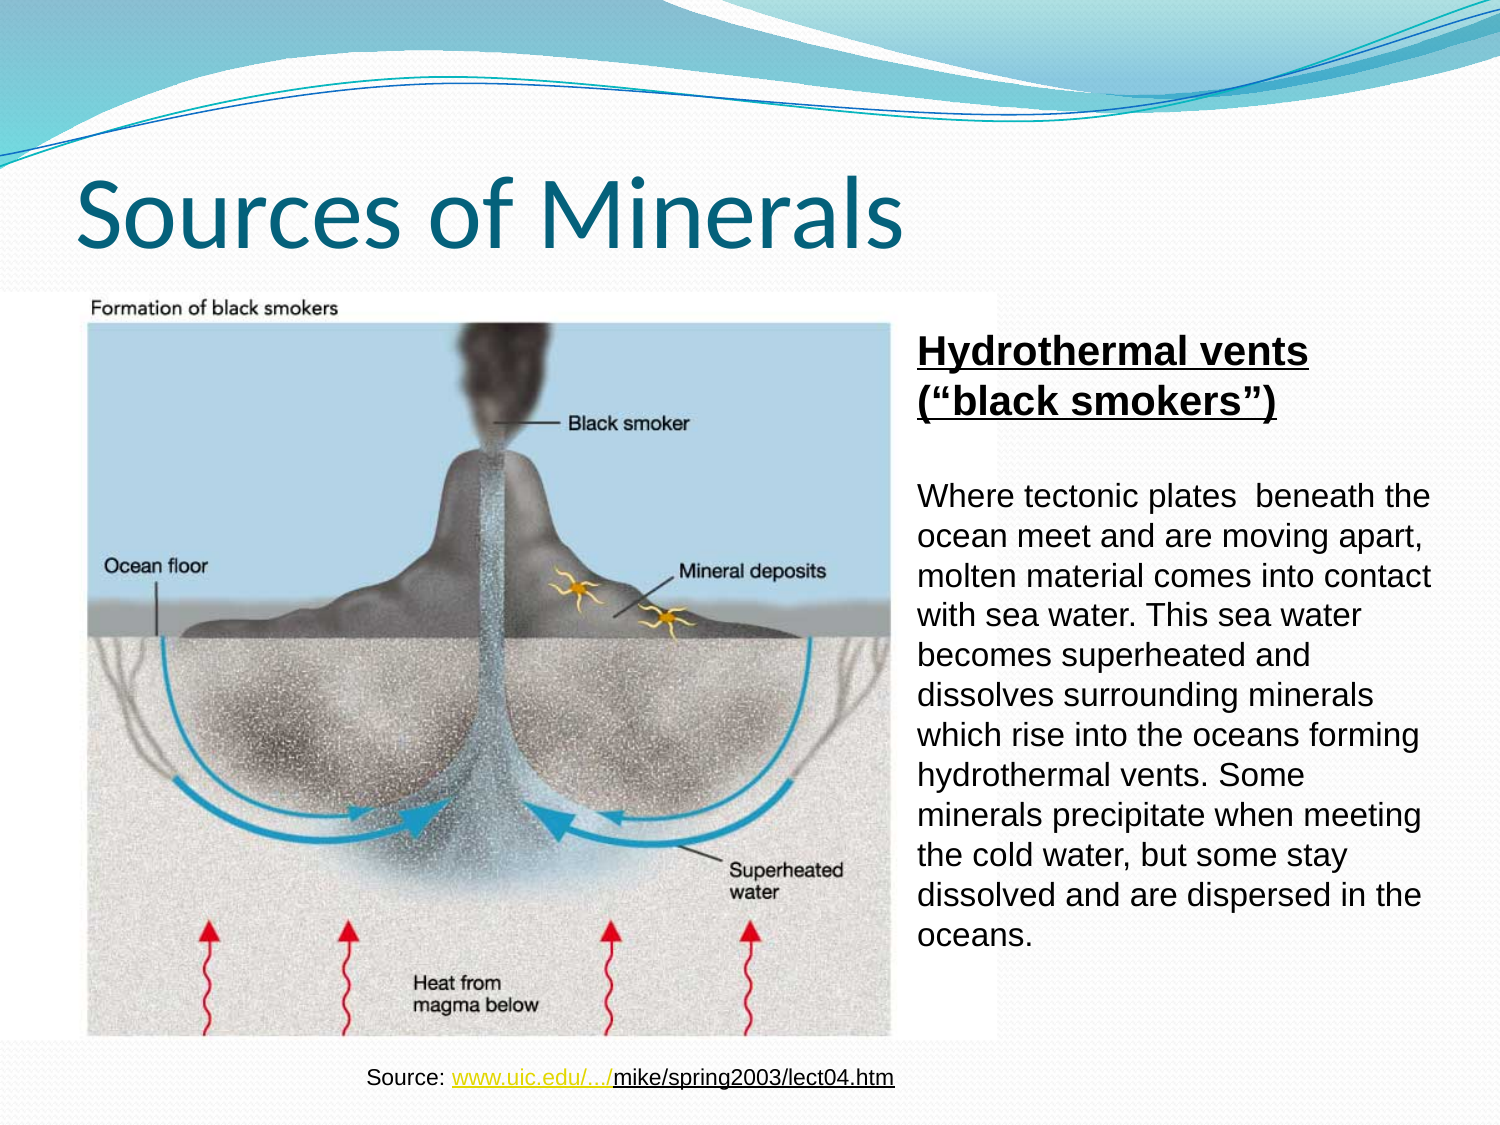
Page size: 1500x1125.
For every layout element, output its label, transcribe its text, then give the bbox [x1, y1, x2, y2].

title Sources of Minerals [74, 115, 1438, 270]
text_box Hydrothermal vents (“black smokers”) Where tectonic plates beneath the ocean meet and are moving apart, molten material comes into contact with sea water. This sea water becomes superheated and dissolves surrounding minerals which rise into the oceans forming hydrothermal vents. Some minerals precipitate when meeting the cold water, but some stay dissolved and are dispersed in the oceans. [1002, 316, 1454, 961]
text_box Source: www.uic.edu/.../mike/spring2003/lect04.htm [351, 1054, 1231, 1097]
picture [0, 292, 997, 1041]
